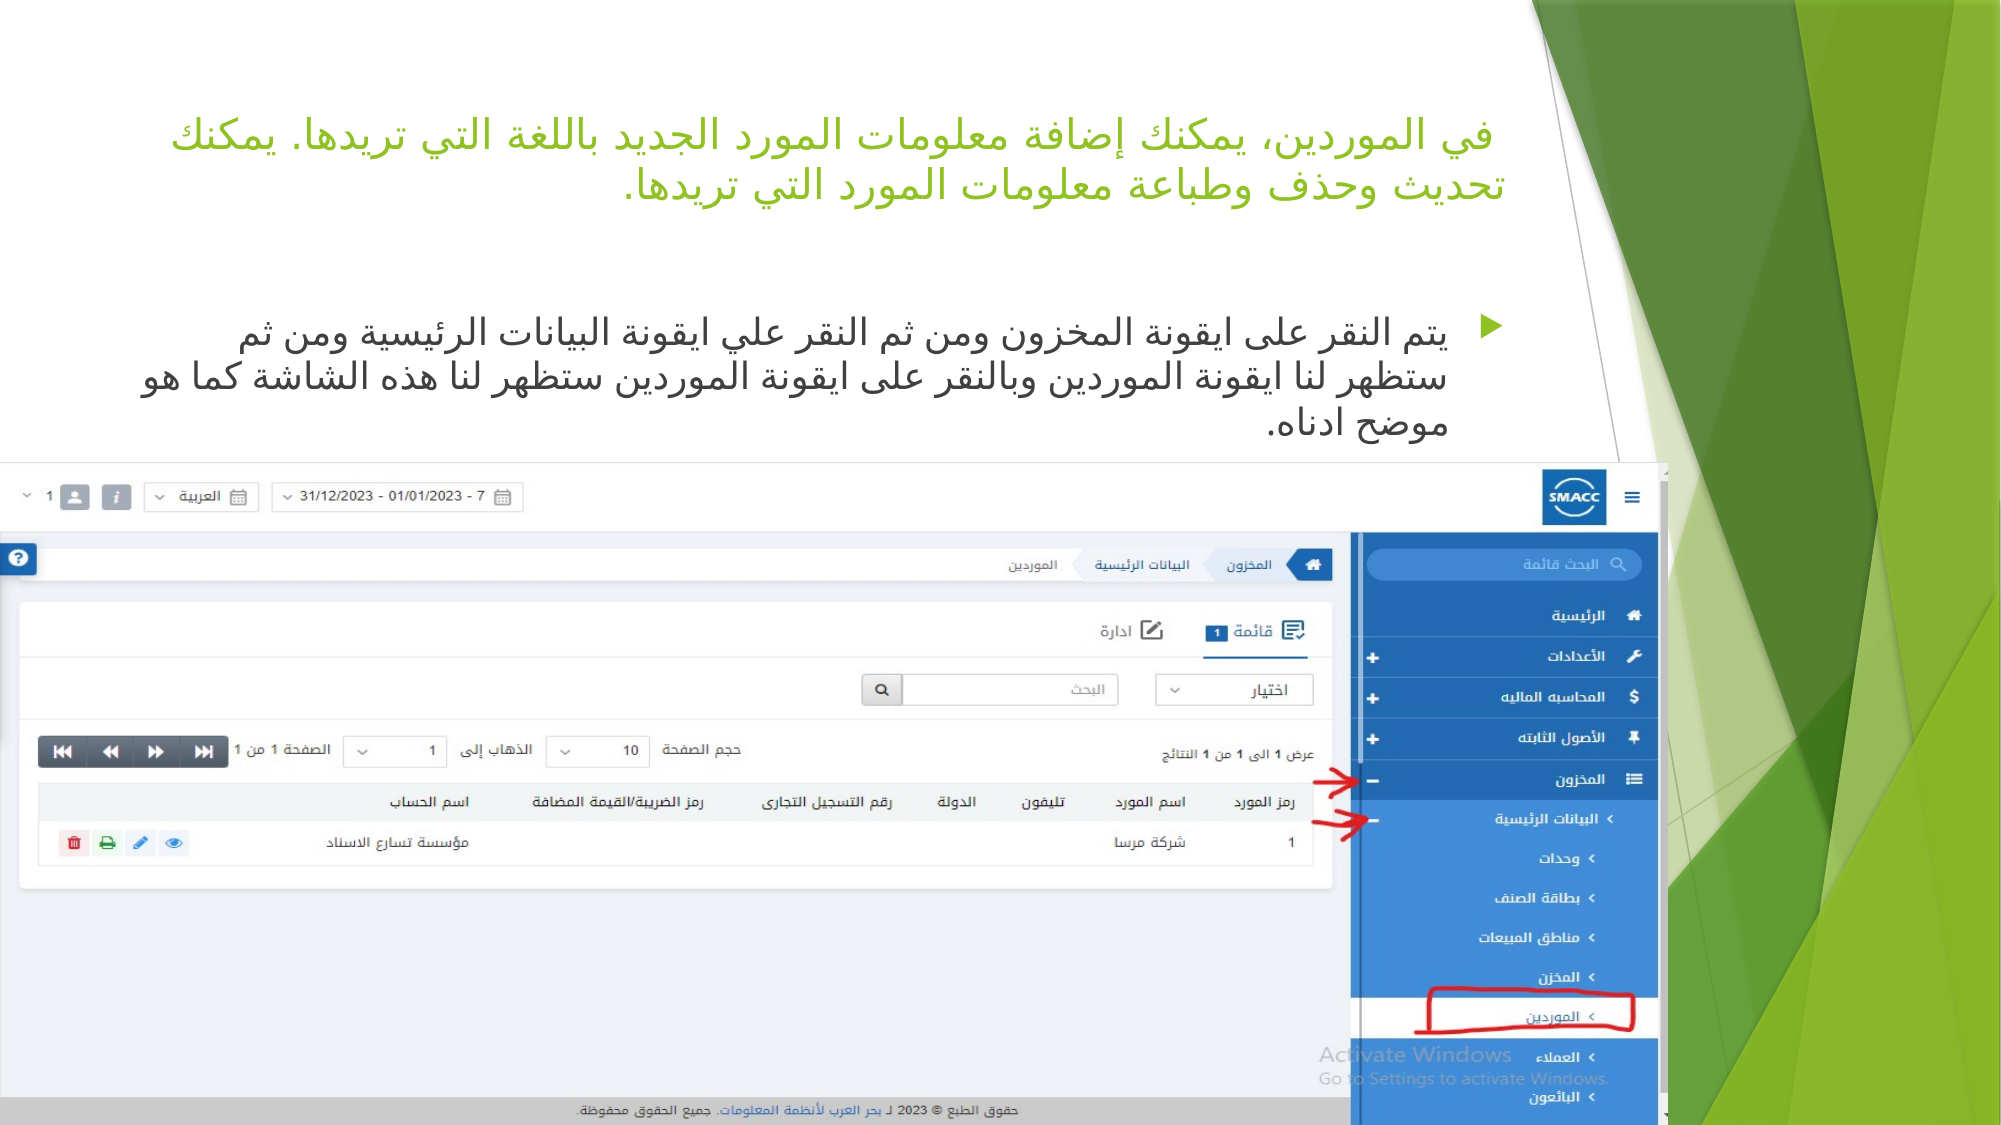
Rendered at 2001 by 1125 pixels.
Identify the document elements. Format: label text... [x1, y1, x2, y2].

list يتم النقر على ايقونة المخزون ومن ثم النقر علي ايقونة البيانات الرئيسية ومن ثم ستظهر لنا ايقونة الموردين وبالنقر على ايقونة الموردين ستظهر لنا هذه الشاشة كما هو موضح ادناه. [111, 299, 1522, 462]
picture [0, 462, 1668, 1125]
title في الموردين، يمكنك إضافة معلومات المورد الجديد باللغة التي تريدها. يمكنك تحديث وحذف وطباعة معلومات المورد التي تريدها. [111, 99, 1522, 299]
